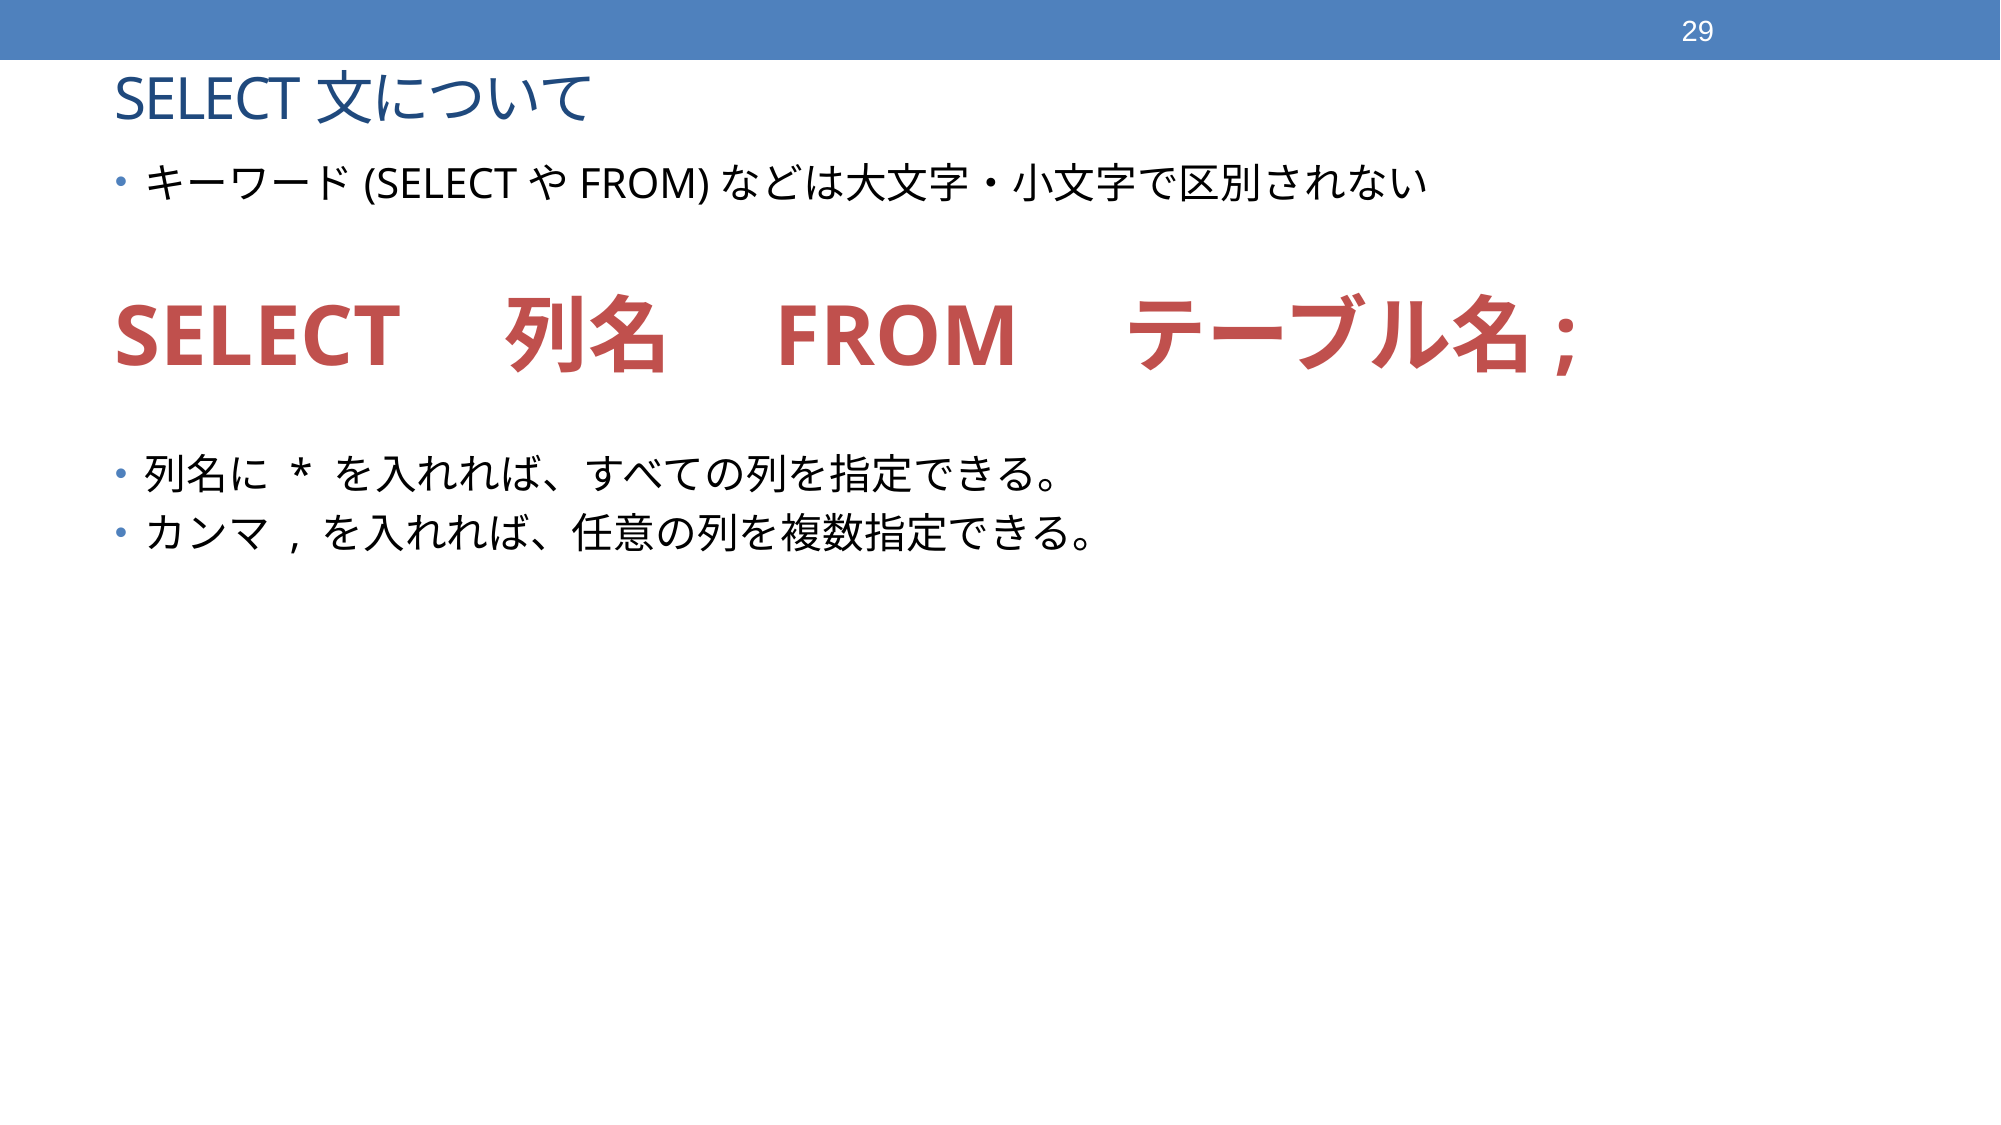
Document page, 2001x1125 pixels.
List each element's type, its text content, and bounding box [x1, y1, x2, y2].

title SELECT文について [99, 59, 1900, 133]
slide_number 29 [1666, 3, 1900, 57]
list キーワード(SELECTやFROM)などは大文字・小文字で区別されない SELECT 列名 FROM テーブル名; 列名に * を入れれば、すべての列を指定できる。 カンマ , を入れれば、任意の列を複数指定できる。 [99, 149, 1900, 1063]
